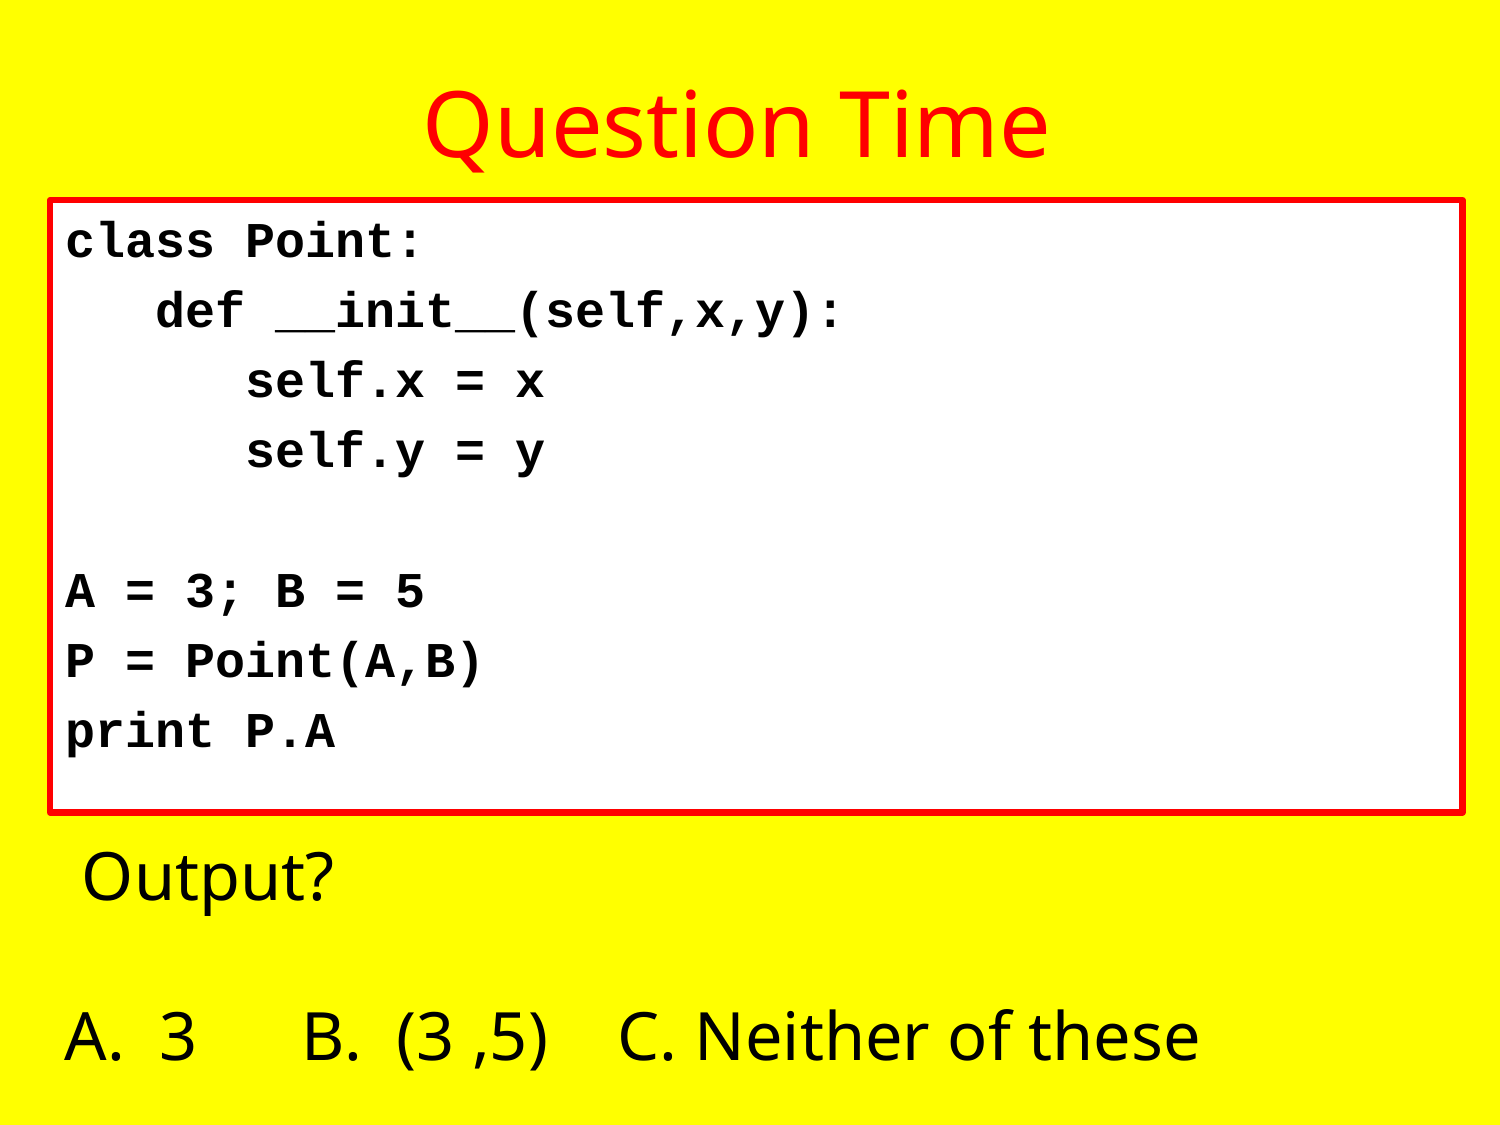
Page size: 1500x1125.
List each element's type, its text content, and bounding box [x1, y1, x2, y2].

subtitle class Point: def __init__(self,x,y): self.x = x self.y = y A = 3; B = 5 P = Point(A,B) print P.A [50, 200, 1463, 813]
text_box Output? A. 3 B. (3 ,5) C. Neither of these [49, 826, 1500, 1125]
title Question Time [99, 0, 1375, 200]
